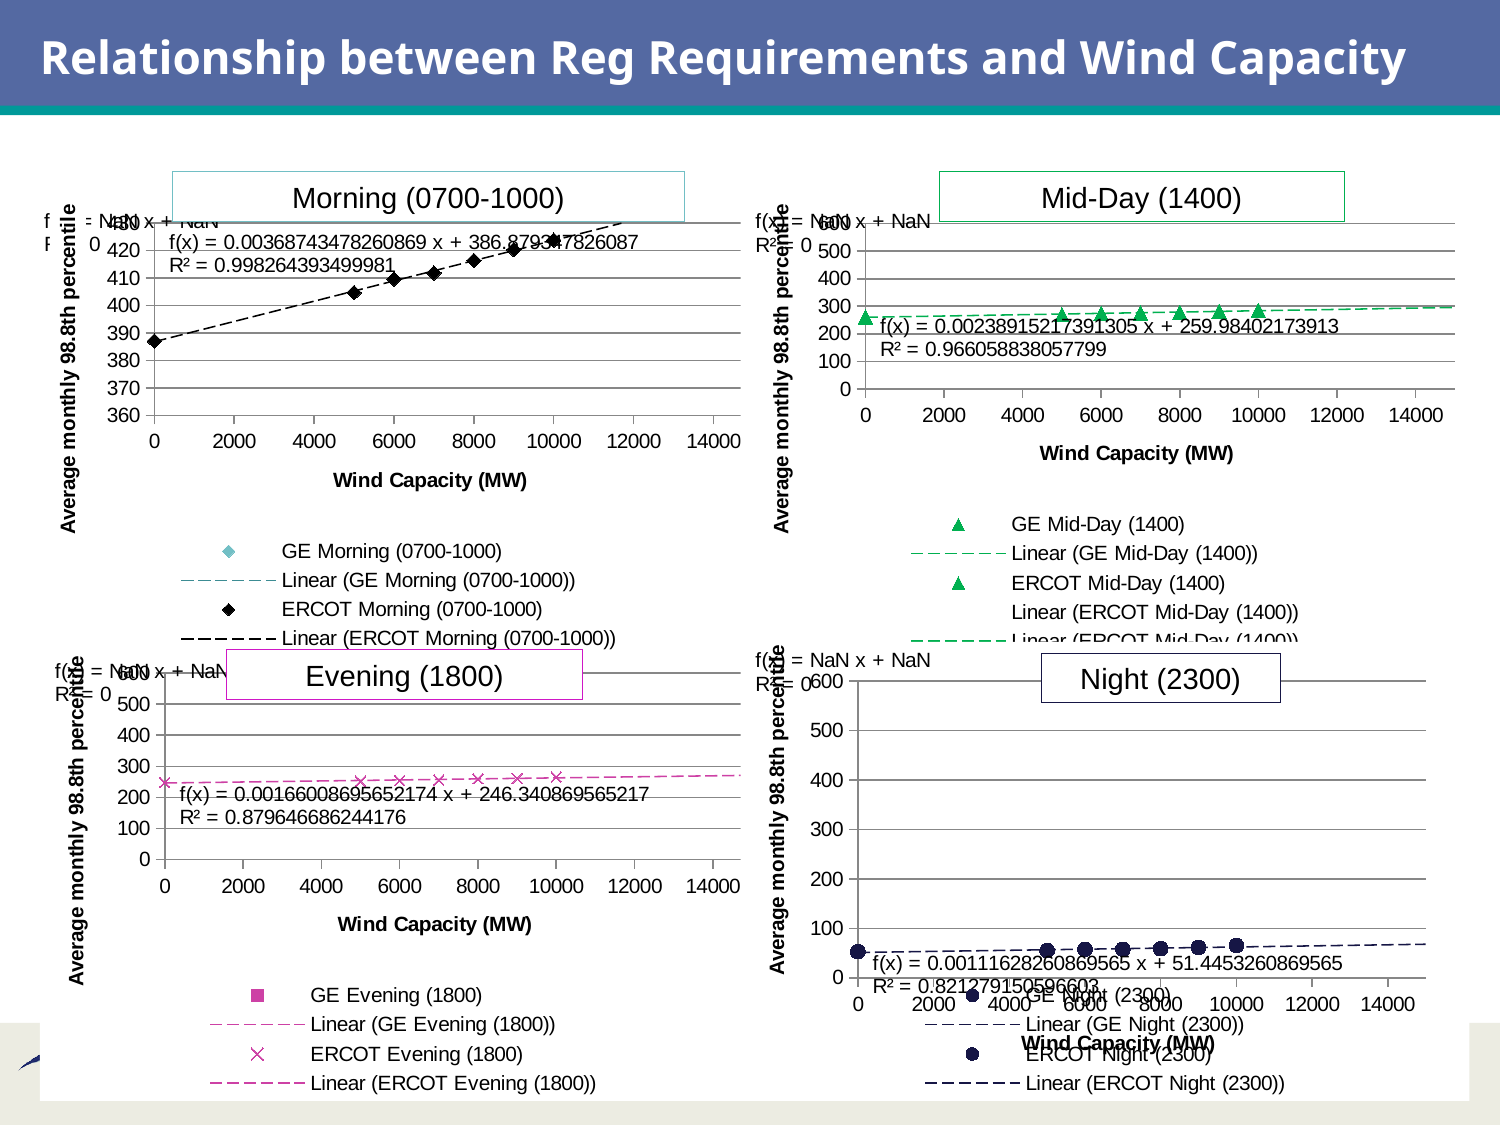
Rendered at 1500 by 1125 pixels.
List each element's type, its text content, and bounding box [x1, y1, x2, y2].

text_box Morning (0700-1000) [172, 171, 685, 197]
text_box Mid-Day (1400) [939, 171, 1345, 197]
chart [29, 198, 1470, 1102]
picture [10, 1031, 151, 1111]
title Relationship between Reg Requirements and Wind Capacity [24, 0, 1450, 113]
